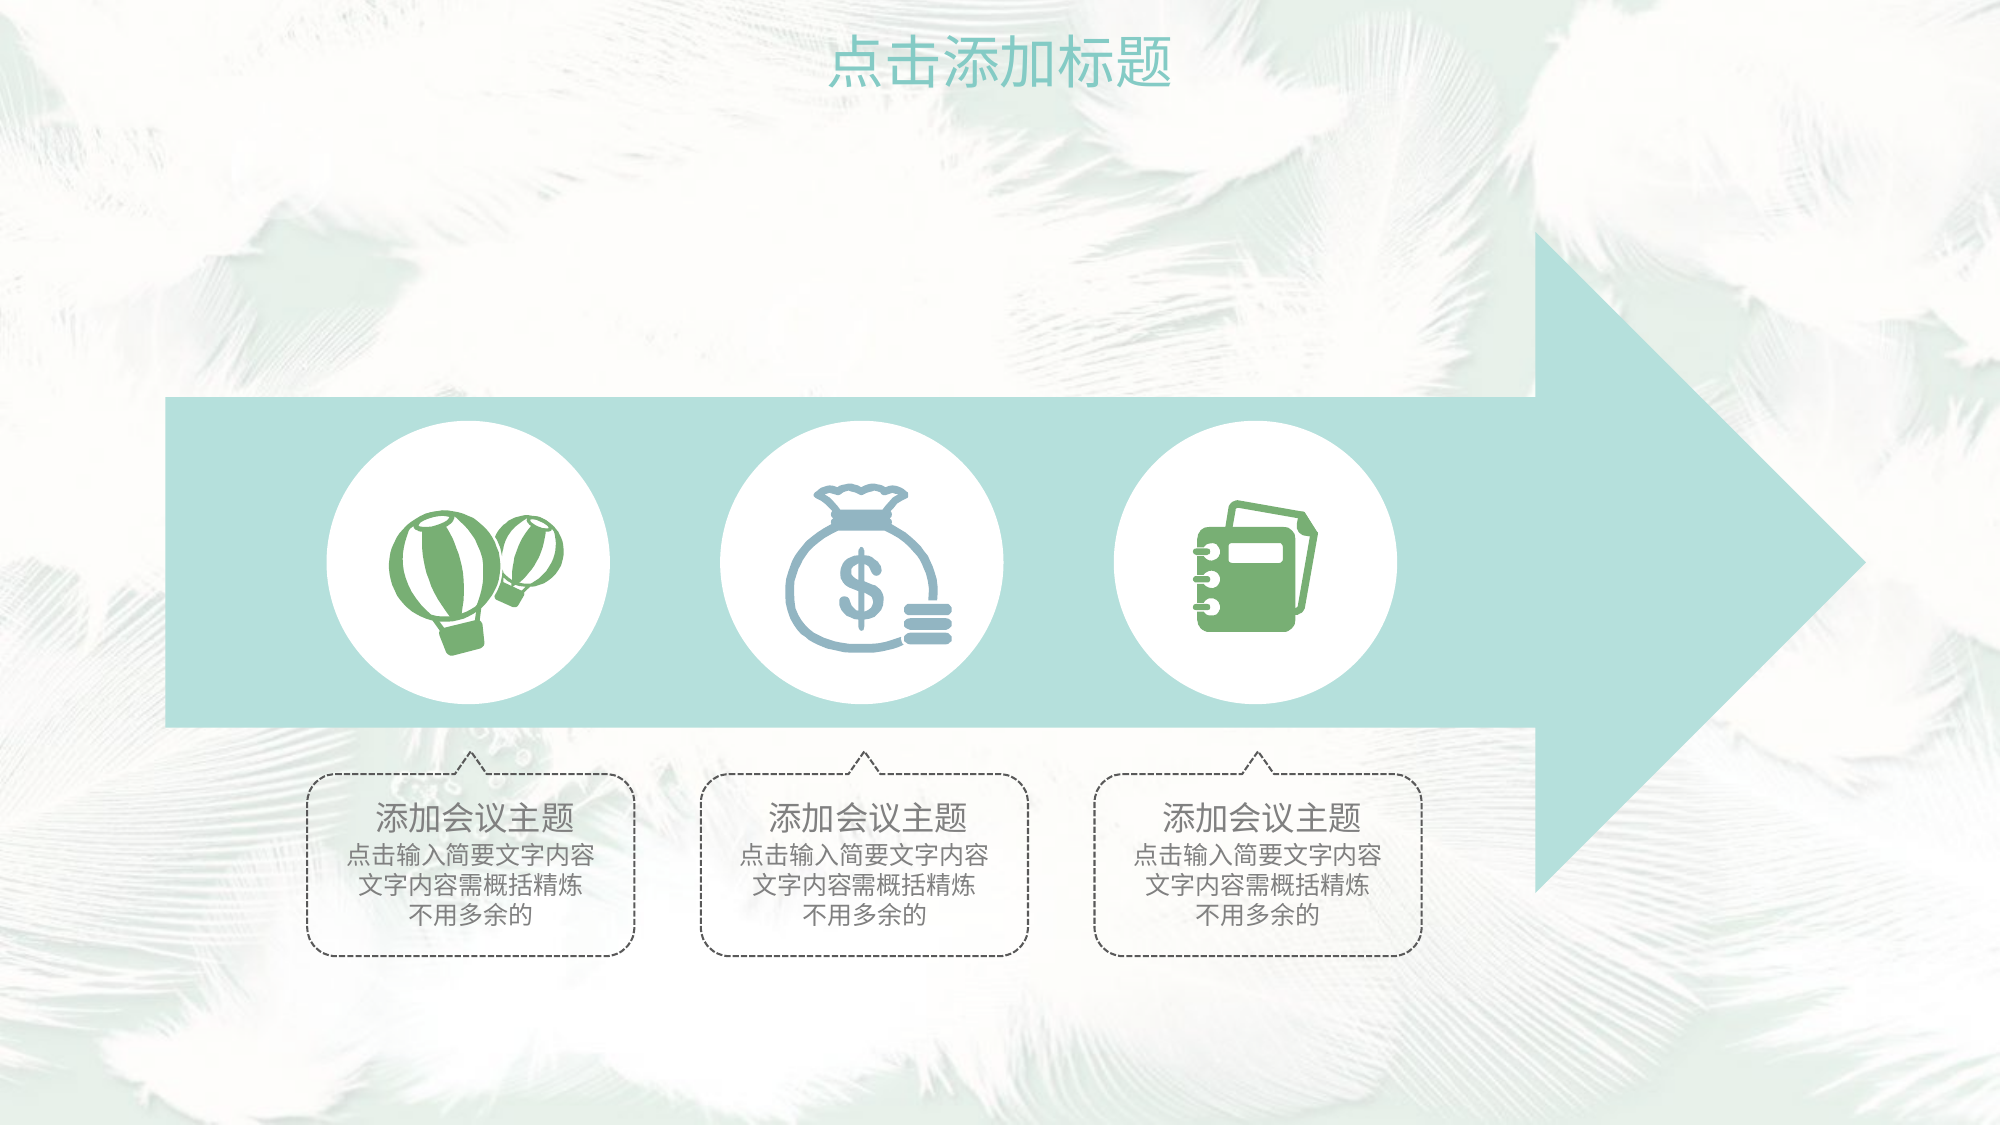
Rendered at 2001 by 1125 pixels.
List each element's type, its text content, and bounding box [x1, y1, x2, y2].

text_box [307, 751, 642, 957]
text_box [388, 510, 564, 656]
text_box [720, 420, 1004, 705]
text_box [326, 420, 610, 705]
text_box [1192, 500, 1318, 632]
text_box 39% [0, 0, 2000, 1125]
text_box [1094, 751, 1429, 957]
text_box 点击添加标题 [383, 26, 1617, 104]
text_box [165, 231, 1866, 894]
text_box [1113, 420, 1398, 705]
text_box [700, 751, 1035, 957]
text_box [785, 483, 952, 653]
